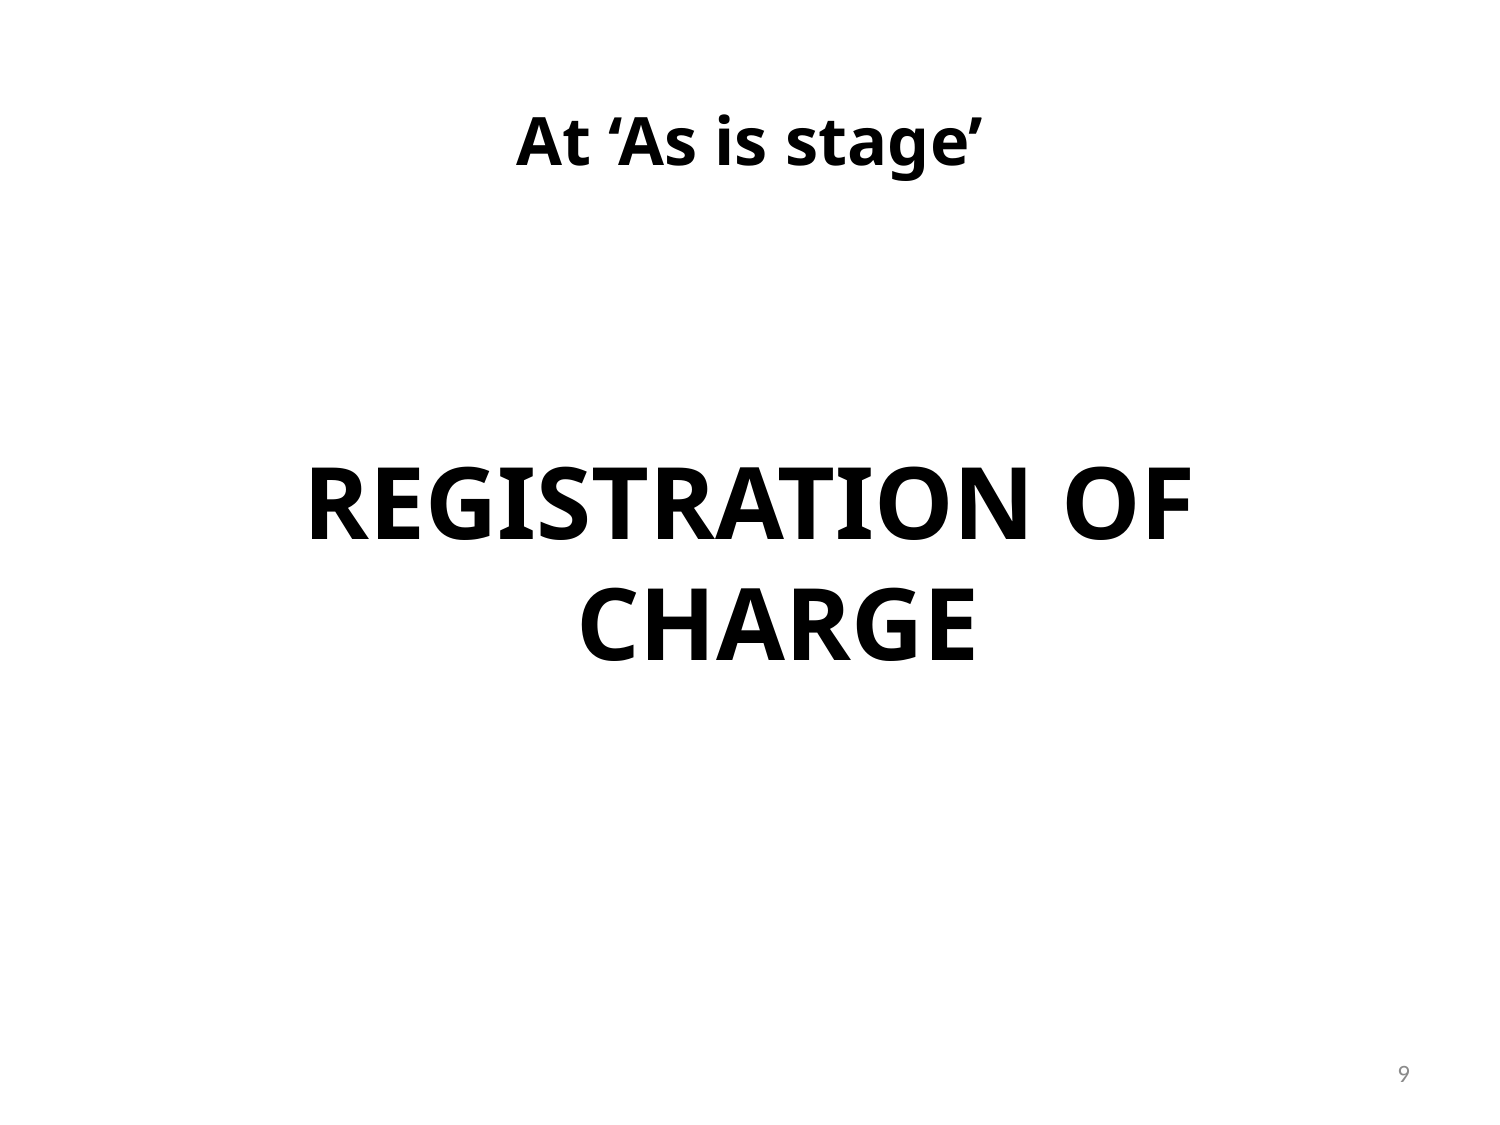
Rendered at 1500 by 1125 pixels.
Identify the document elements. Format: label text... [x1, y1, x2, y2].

slide_number 9 [1074, 1042, 1425, 1103]
title At ‘As is stage’ [75, 45, 1425, 233]
list REGISTRATION OF CHARGE [75, 432, 1425, 799]
